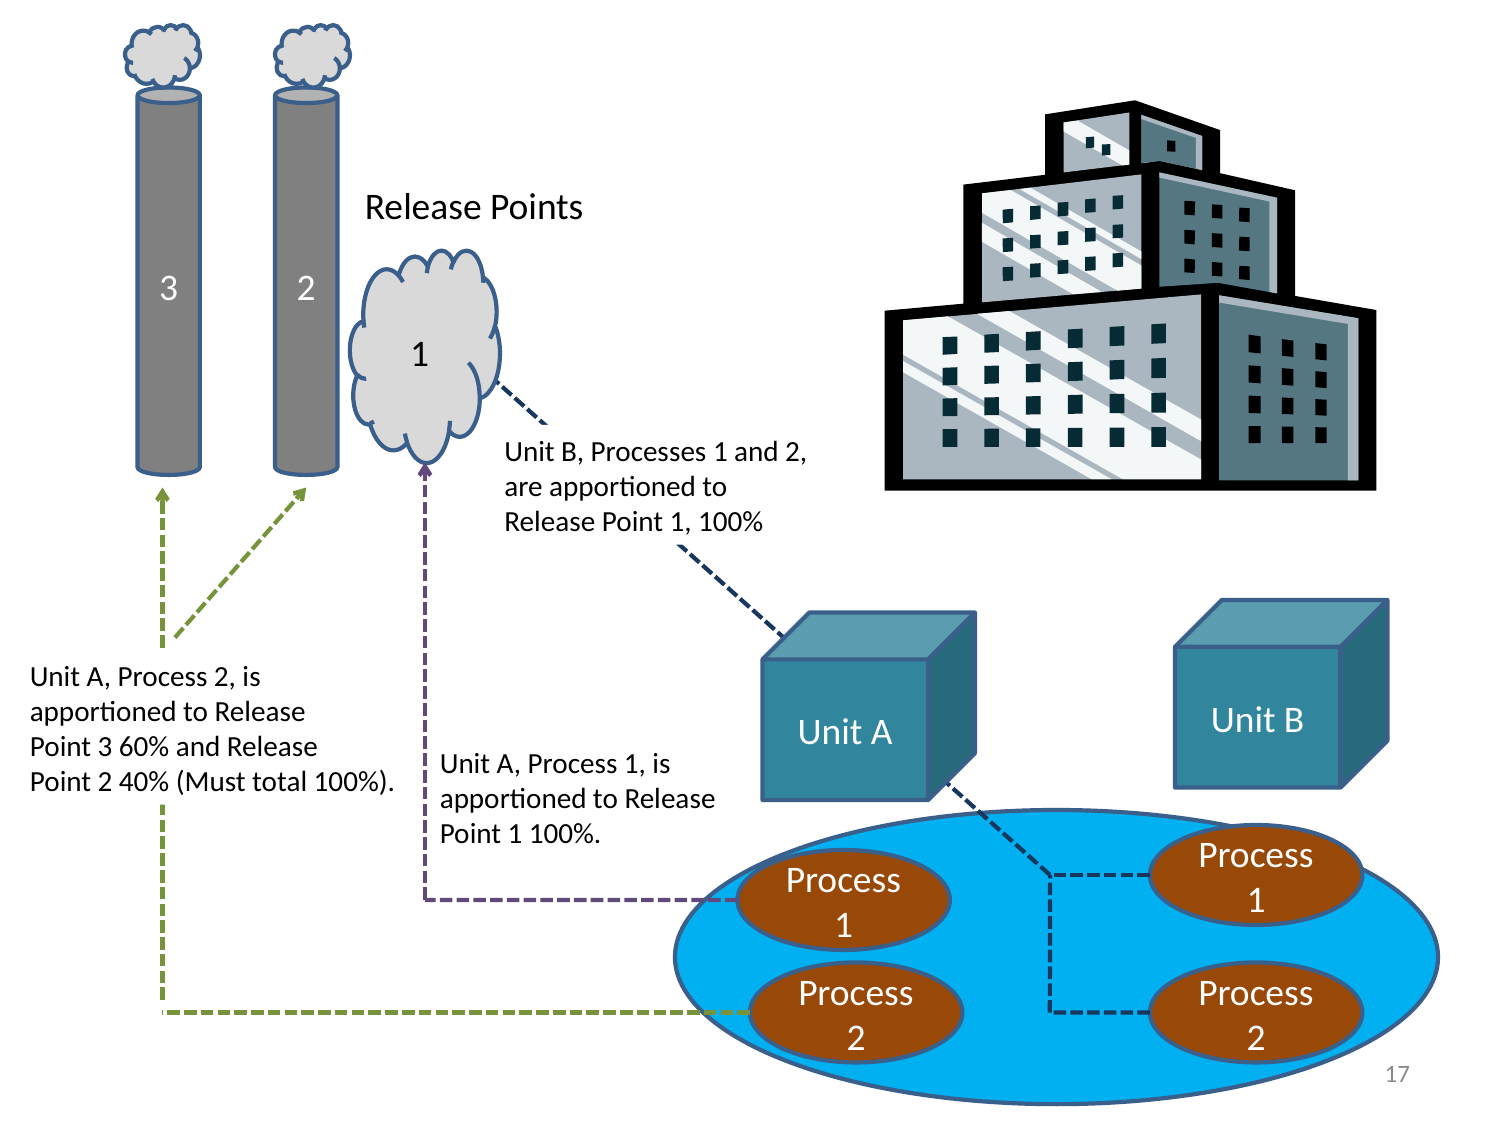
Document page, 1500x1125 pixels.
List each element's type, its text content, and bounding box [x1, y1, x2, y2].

text_box [272, 23, 353, 90]
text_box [165, 496, 316, 629]
text_box [122, 23, 203, 90]
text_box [474, 362, 1051, 876]
text_box 1 [347, 248, 503, 466]
slide_number 17 [1074, 1042, 1425, 1103]
text_box Unit A, Process 2, is apportioned to Release Point 3 60% and Release Point 2 40% (Must total 100%). [166, 649, 411, 805]
text_box Unit B [1172, 597, 1390, 790]
text_box Process 2 [748, 960, 965, 1065]
text_box Unit A, Process 2, is apportioned to Release Point 3 60% and Release Point 2 40% (Must total 100%). [15, 649, 158, 805]
text_box 3 [135, 85, 202, 478]
table_header State and County Code [1182, 603, 1380, 644]
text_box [809, 14, 1452, 499]
text_box Process 1 [1147, 822, 1365, 928]
text_box Process 1 [735, 883, 952, 953]
text_box [1054, 807, 1231, 874]
text_box Process 2 [1147, 960, 1365, 1042]
text_box Release Points [350, 174, 625, 235]
text_box 2 [272, 85, 340, 478]
text_box [672, 867, 1441, 1107]
text_box Unit A, Process 1, is apportioned to Release Point 1 100%. [429, 737, 469, 858]
